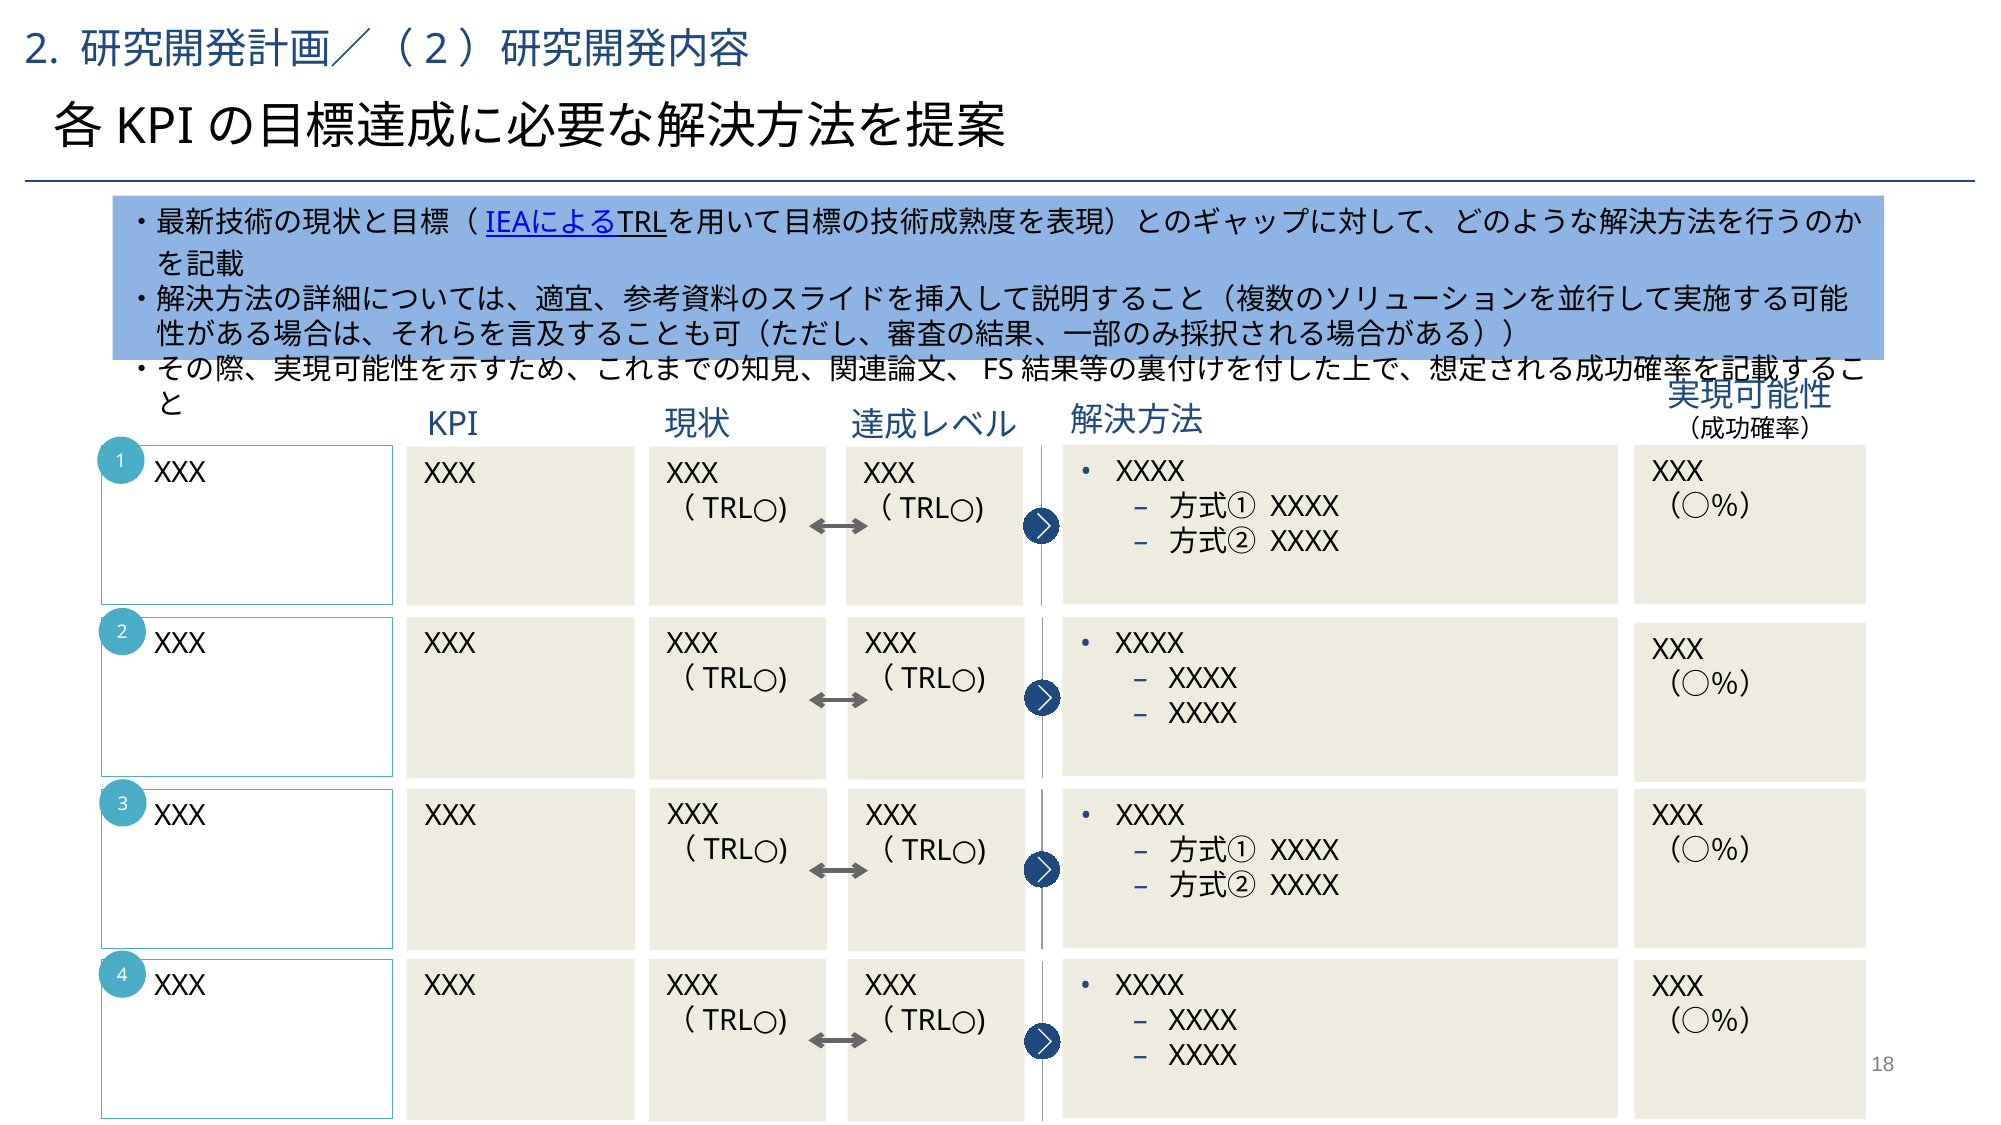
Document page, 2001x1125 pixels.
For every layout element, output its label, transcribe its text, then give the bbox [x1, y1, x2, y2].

text_box XXXX 方式① XXXX 方式② XXXX [1062, 789, 1619, 949]
text_box XXX [406, 617, 635, 779]
text_box XXX [101, 959, 393, 1119]
text_box XXX （TRL○) [649, 959, 827, 1122]
text_box XXX （TRL○) [848, 789, 1026, 952]
text_box XXX （TRL○) [649, 446, 827, 606]
text_box XXX [101, 445, 393, 605]
text_box XXXX XXXX XXXX [1062, 959, 1619, 1119]
text_box 達成レベル [836, 395, 1033, 451]
text_box 2. 研究開発計画／（2）研究開発内容 [24, 28, 1818, 74]
text_box XXXX 方式① XXXX 方式② XXXX [1062, 445, 1619, 605]
text_box XXX （TRL○) [847, 617, 1025, 780]
text_box XXX [101, 789, 393, 949]
text_box XXX （○％） [1634, 445, 1866, 605]
text_box XXX [101, 617, 393, 777]
text_box 4 [97, 949, 147, 999]
text_box ・最新技術の現状と目標（IEAによるTRLを用いて目標の技術成熟度を表現）とのギャップに対して、どのような解決方法を行うのかを記載 ・解決方法の詳細については、適宜、参考資料のスライドを挿入して説明すること（複数のソリューションを並行して実施する可能性がある場合は、それらを言及することも可（ただし、審査の結果、一部のみ採択される場合がある）） ・その際、実現可能性を示すため、これまでの知見、関連論文、FS結果等の裏付けを付した上で、想定される成功確率を記載すること [112, 195, 1885, 361]
text_box XXX （○％） [1634, 960, 1866, 1120]
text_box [1024, 617, 1061, 778]
text_box XXX （○％） [1634, 789, 1866, 949]
text_box KPI [412, 394, 494, 446]
text_box XXX （TRL○) [847, 959, 1025, 1122]
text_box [1023, 446, 1060, 606]
text_box XXX [406, 959, 635, 1121]
text_box XXX （TRL○) [845, 446, 1023, 606]
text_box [1023, 789, 1060, 950]
text_box 解決方法 [1056, 391, 1219, 446]
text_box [1024, 961, 1061, 1121]
text_box 3 [98, 778, 148, 828]
text_box XXX [406, 446, 635, 606]
text_box 2 [97, 607, 147, 657]
text_box 実現可能性 （成功確率） [1652, 365, 1849, 445]
text_box XXXX XXXX XXXX [1062, 617, 1619, 777]
text_box 現状 [649, 394, 746, 446]
text_box XXX [407, 789, 636, 951]
text_box XXX （○％） [1634, 622, 1866, 782]
text_box XXX （TRL○) [649, 787, 827, 951]
text_box 各KPIの目標達成に必要な解決方法を提案 [53, 100, 1899, 155]
text_box 1 [96, 435, 146, 485]
text_box XXX （TRL○) [649, 617, 827, 780]
